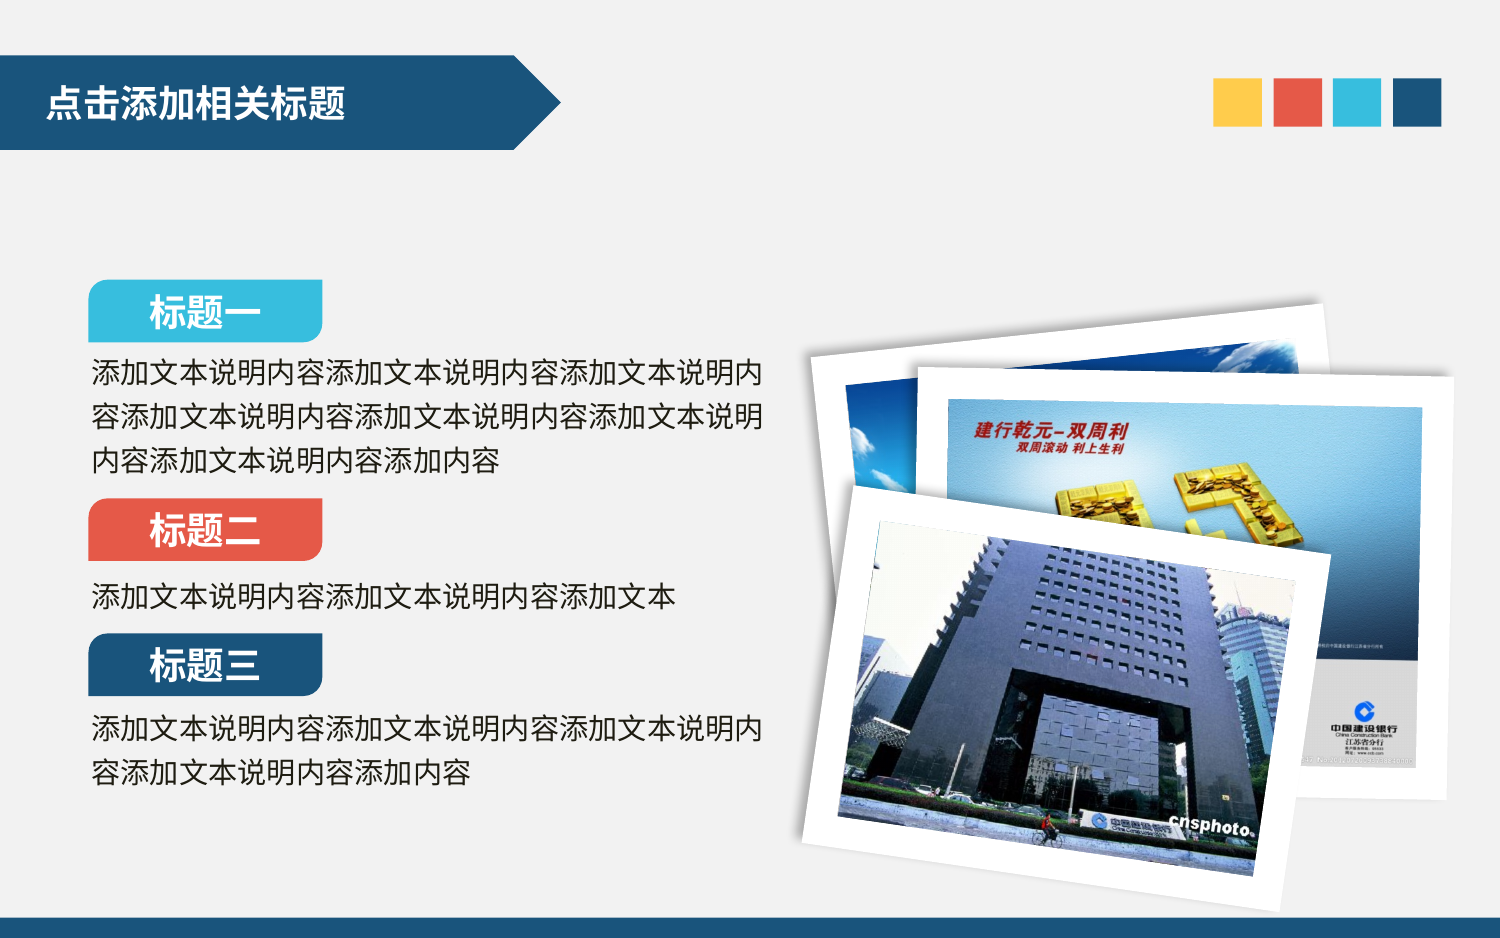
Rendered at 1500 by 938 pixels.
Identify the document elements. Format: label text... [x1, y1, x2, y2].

text_box [1391, 76, 1444, 129]
text_box 标题三 [86, 631, 325, 694]
text_box 点击添加相关标题 [31, 72, 361, 132]
text_box 标题一 [86, 277, 325, 345]
text_box 添加文本说明内容添加文本说明内容添加文本 [76, 553, 750, 621]
text_box 添加文本说明内容添加文本说明内容添加文本说明内容添加文本说明内容添加文本说明内容添加文本说明内容添加文本说明内容添加内容 [76, 338, 798, 485]
text_box [1331, 76, 1383, 129]
picture [838, 338, 1422, 876]
text_box [1211, 76, 1264, 129]
text_box 添加文本说明内容添加文本说明内容添加文本说明内容添加文本说明内容添加内容 [76, 694, 798, 797]
text_box 标题二 [86, 496, 325, 564]
text_box [0, 915, 1500, 938]
text_box [1272, 76, 1324, 129]
text_box [0, 53, 564, 152]
